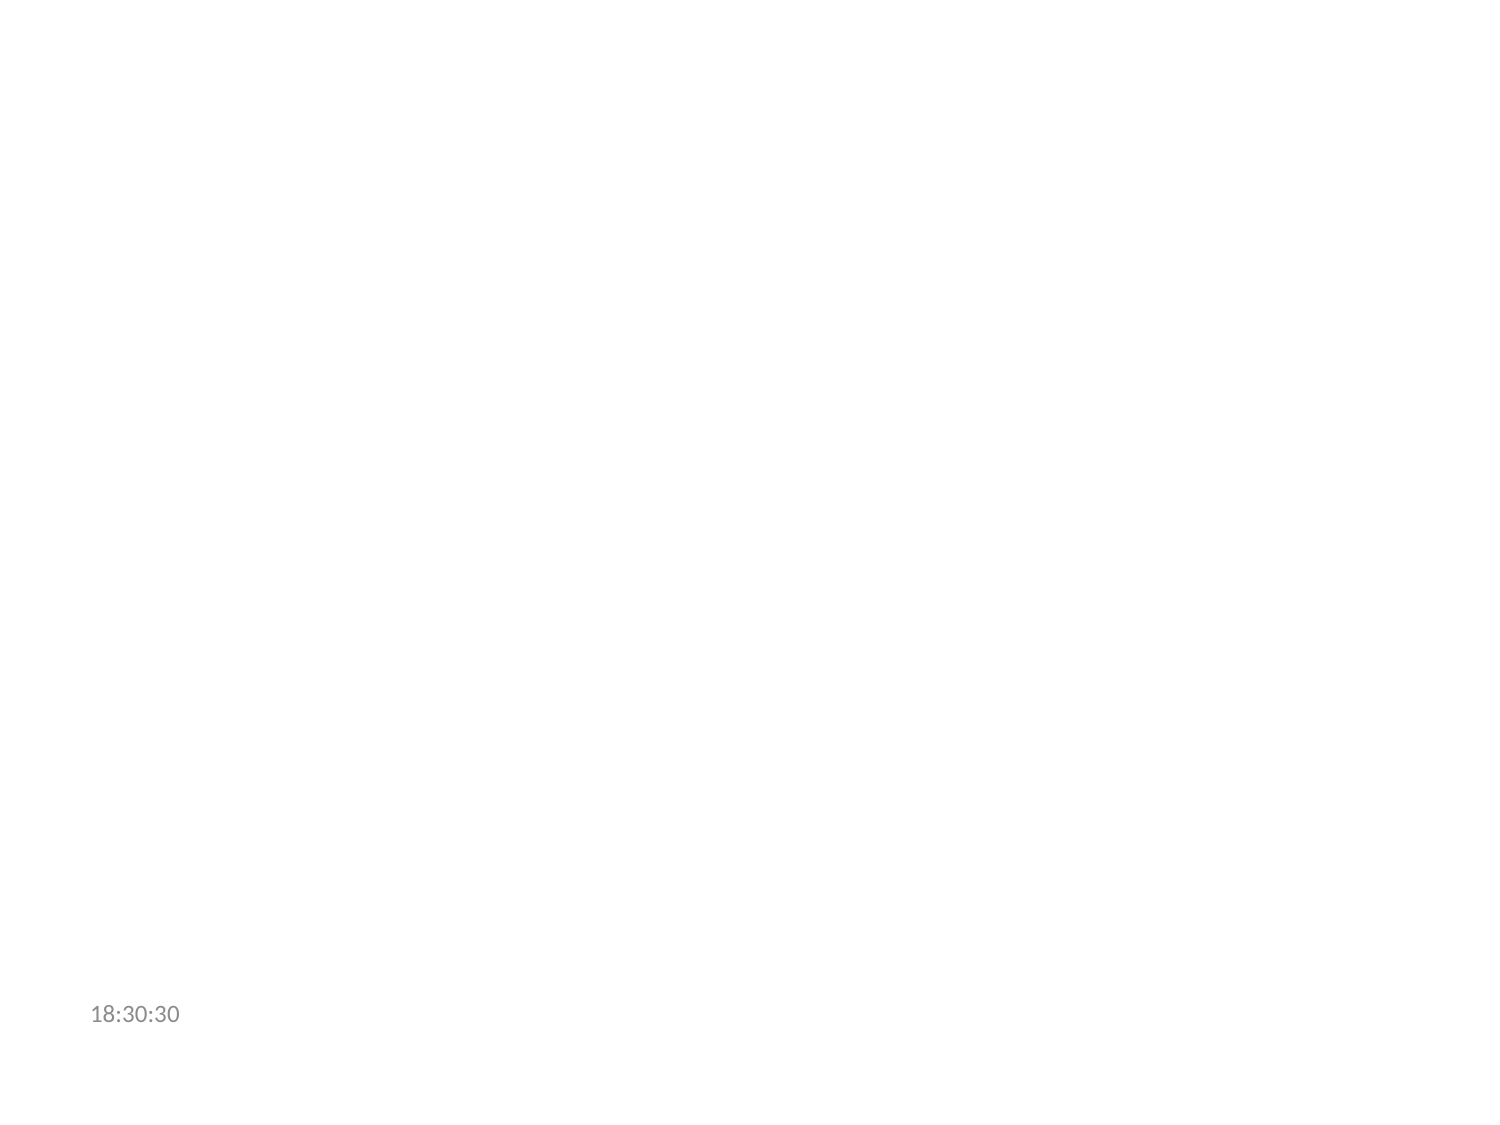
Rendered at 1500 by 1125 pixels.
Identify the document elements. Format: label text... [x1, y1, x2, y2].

text_box 15:35:09 [75, 982, 425, 1043]
